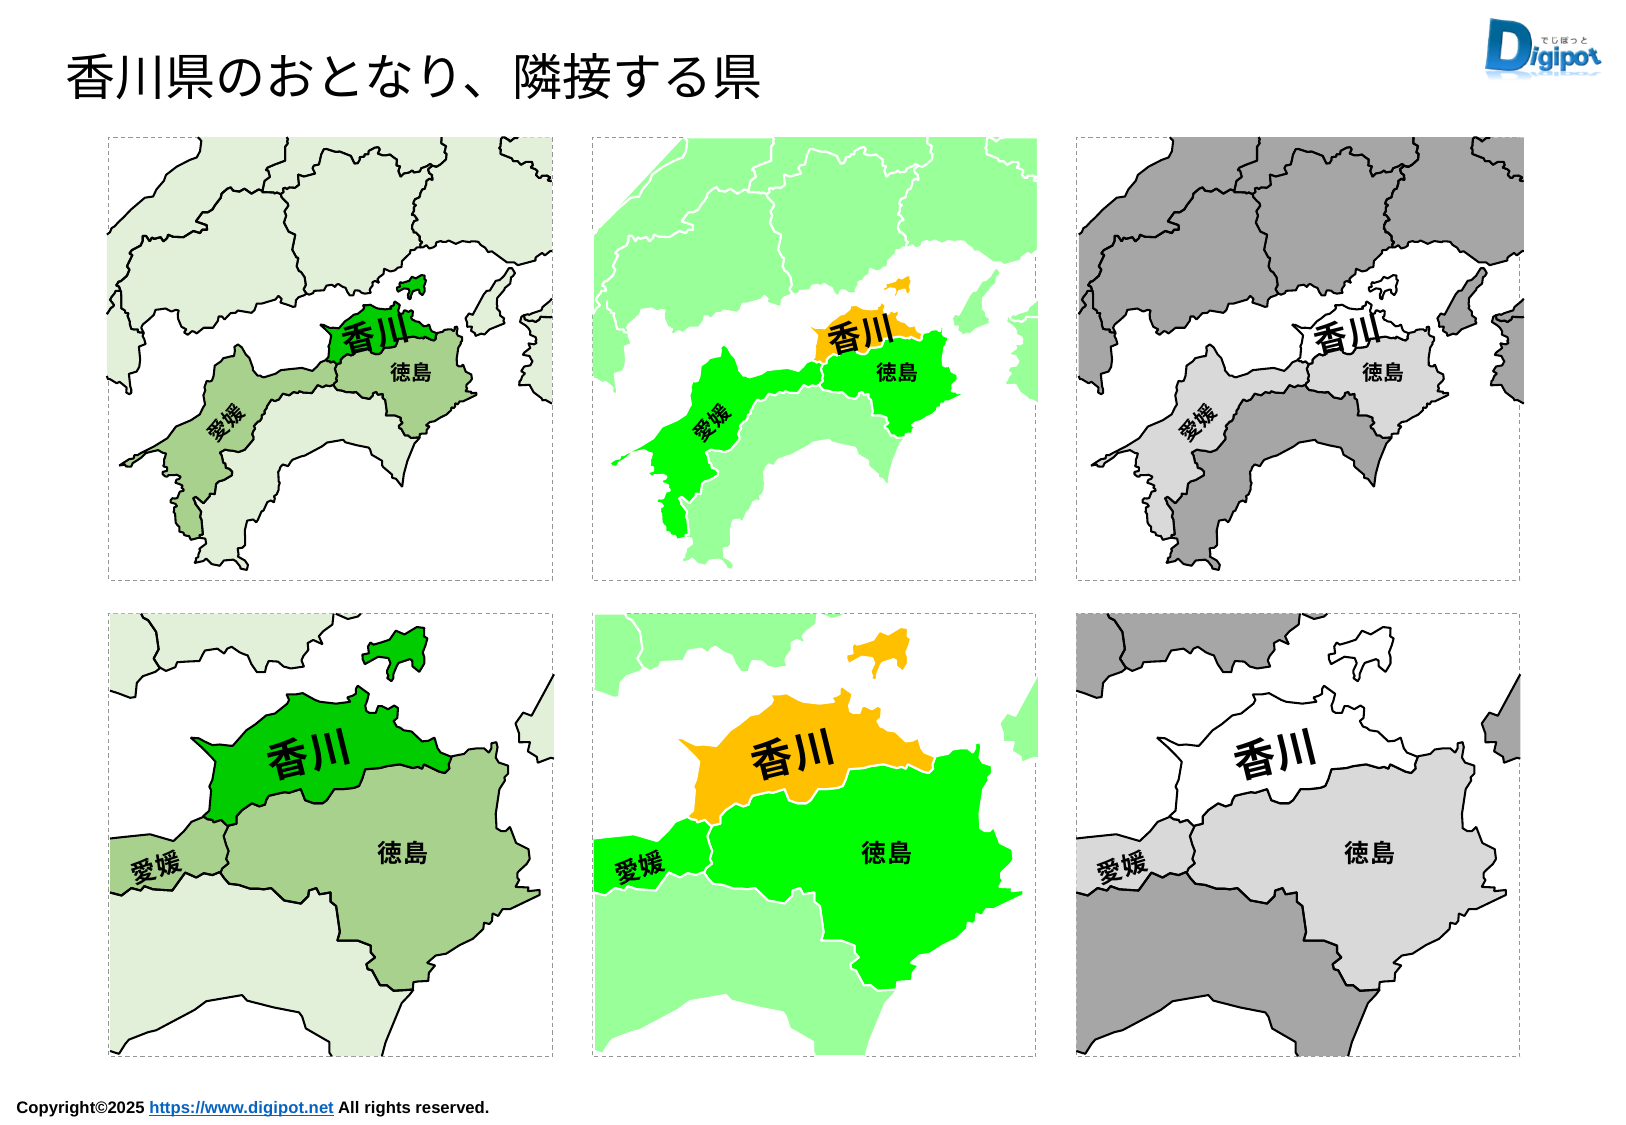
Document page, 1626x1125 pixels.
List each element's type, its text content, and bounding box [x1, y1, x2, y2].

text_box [592, 137, 1038, 570]
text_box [593, 613, 1038, 1057]
picture [1485, 18, 1602, 82]
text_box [1076, 613, 1521, 1057]
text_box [1078, 137, 1524, 570]
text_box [106, 137, 552, 570]
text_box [109, 613, 555, 1057]
text_box 香川県のおとなり、隣接する県 [50, 38, 777, 113]
